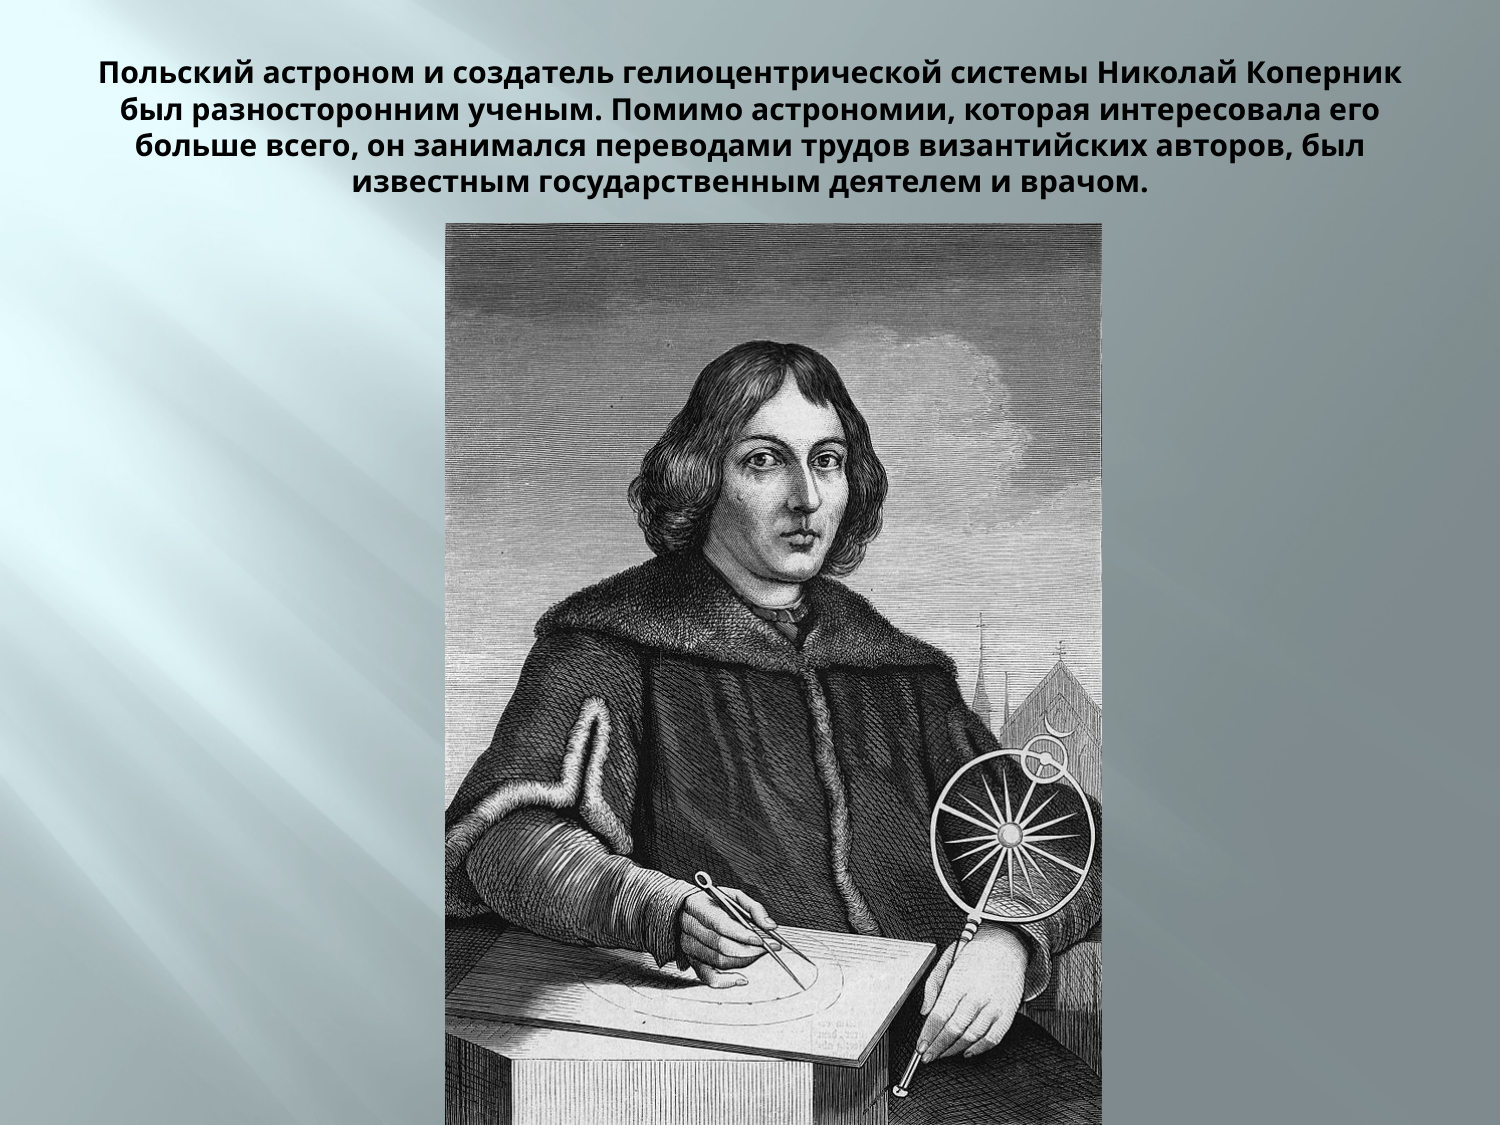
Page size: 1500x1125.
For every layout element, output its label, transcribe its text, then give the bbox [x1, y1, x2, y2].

title Польский астроном и создатель гелиоцентрической системы Николай Коперник был разносторонним ученым. Помимо астрономии, которая интересовала его больше всего, он занимался переводами трудов византийских авторов, был известным государственным деятелем и врачом. [75, 45, 1425, 233]
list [445, 223, 1102, 1125]
